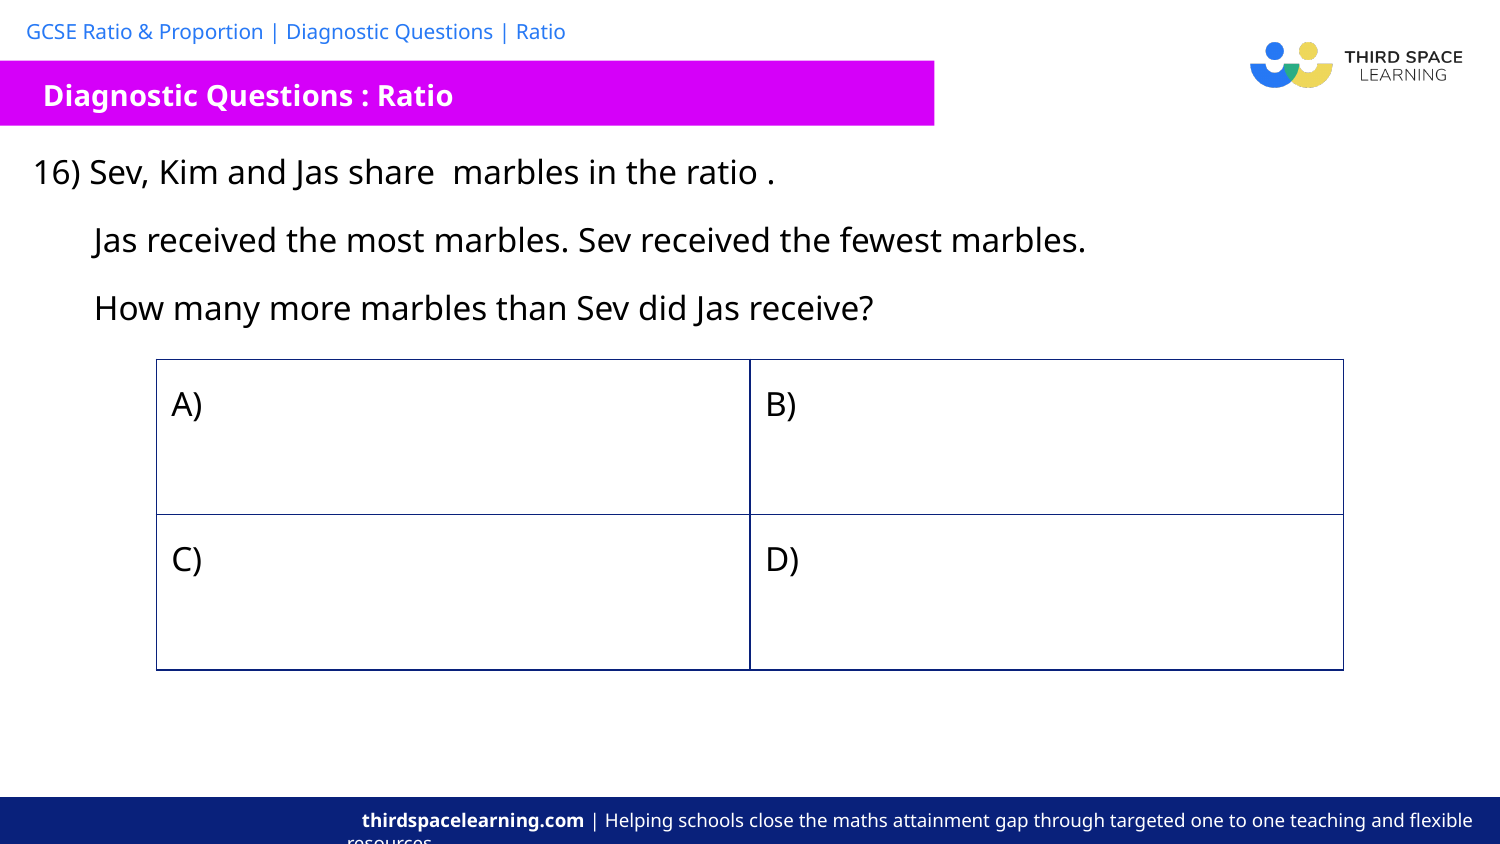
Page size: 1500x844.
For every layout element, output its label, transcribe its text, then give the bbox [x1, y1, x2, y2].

text_box Diagnostic Questions : Ratio [27, 61, 778, 127]
picture [1250, 33, 1465, 99]
